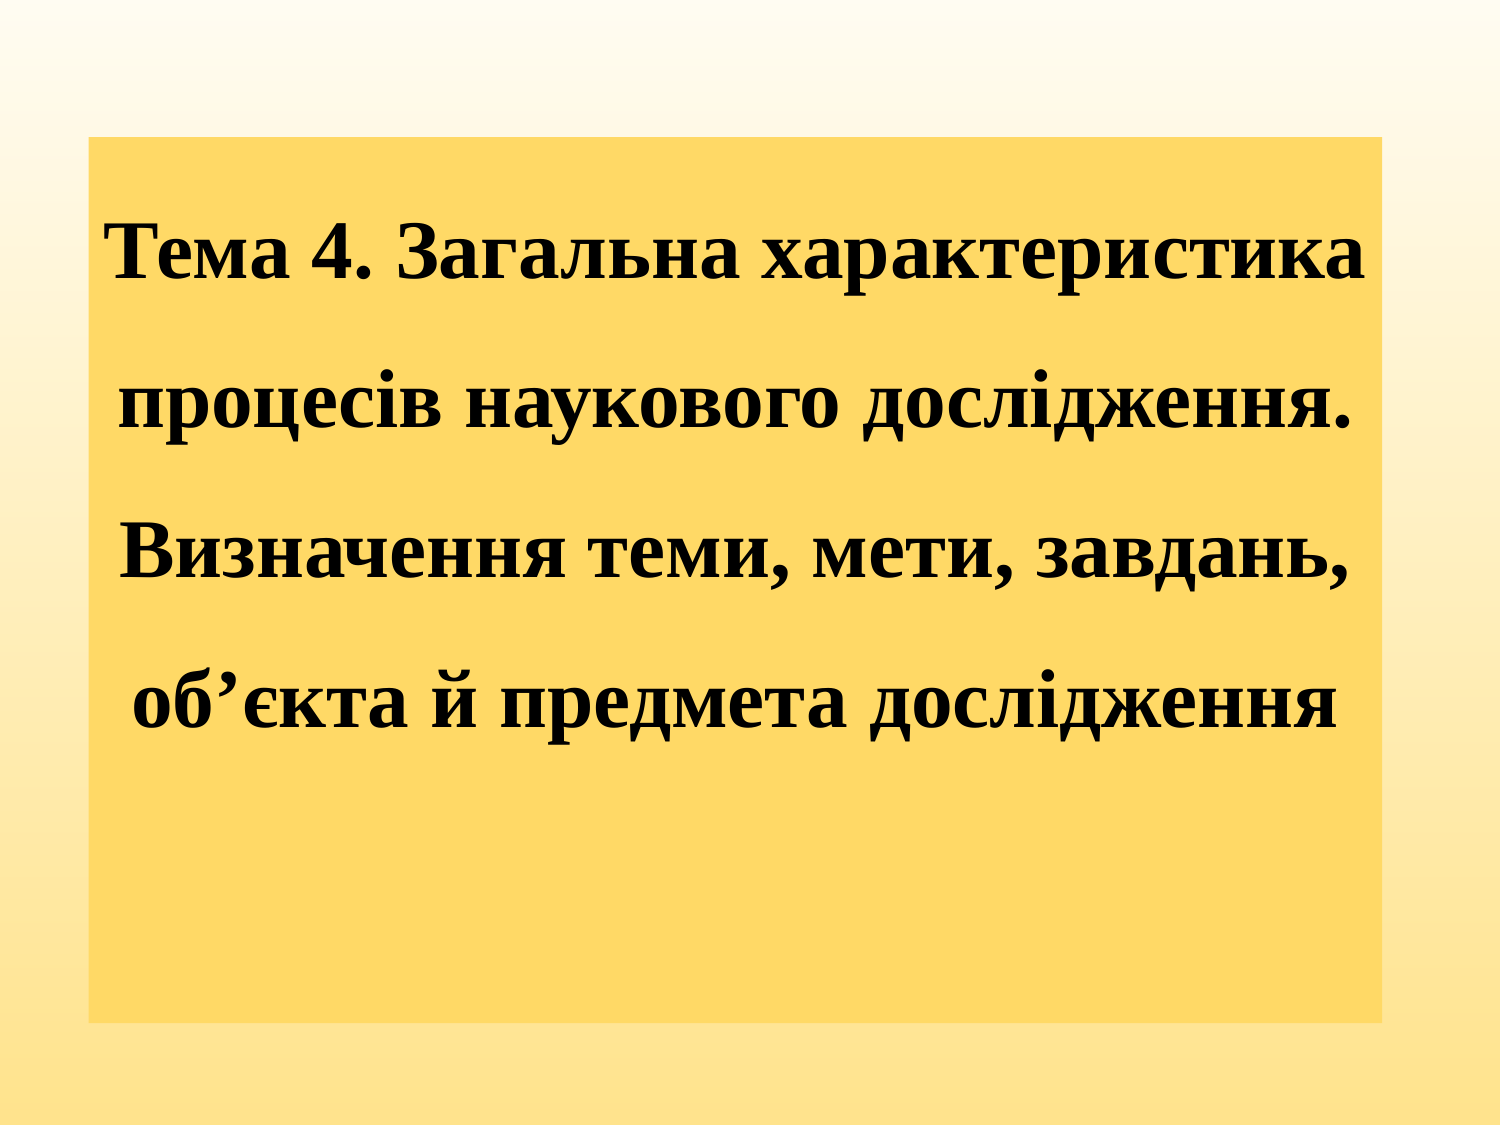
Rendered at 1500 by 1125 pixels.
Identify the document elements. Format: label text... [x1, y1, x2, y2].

list Тема 4. Загальна характеристика процесів наукового дослідження. Визначення теми, мети, завдань, об’єкта й предмета дослідження [88, 137, 1383, 1024]
